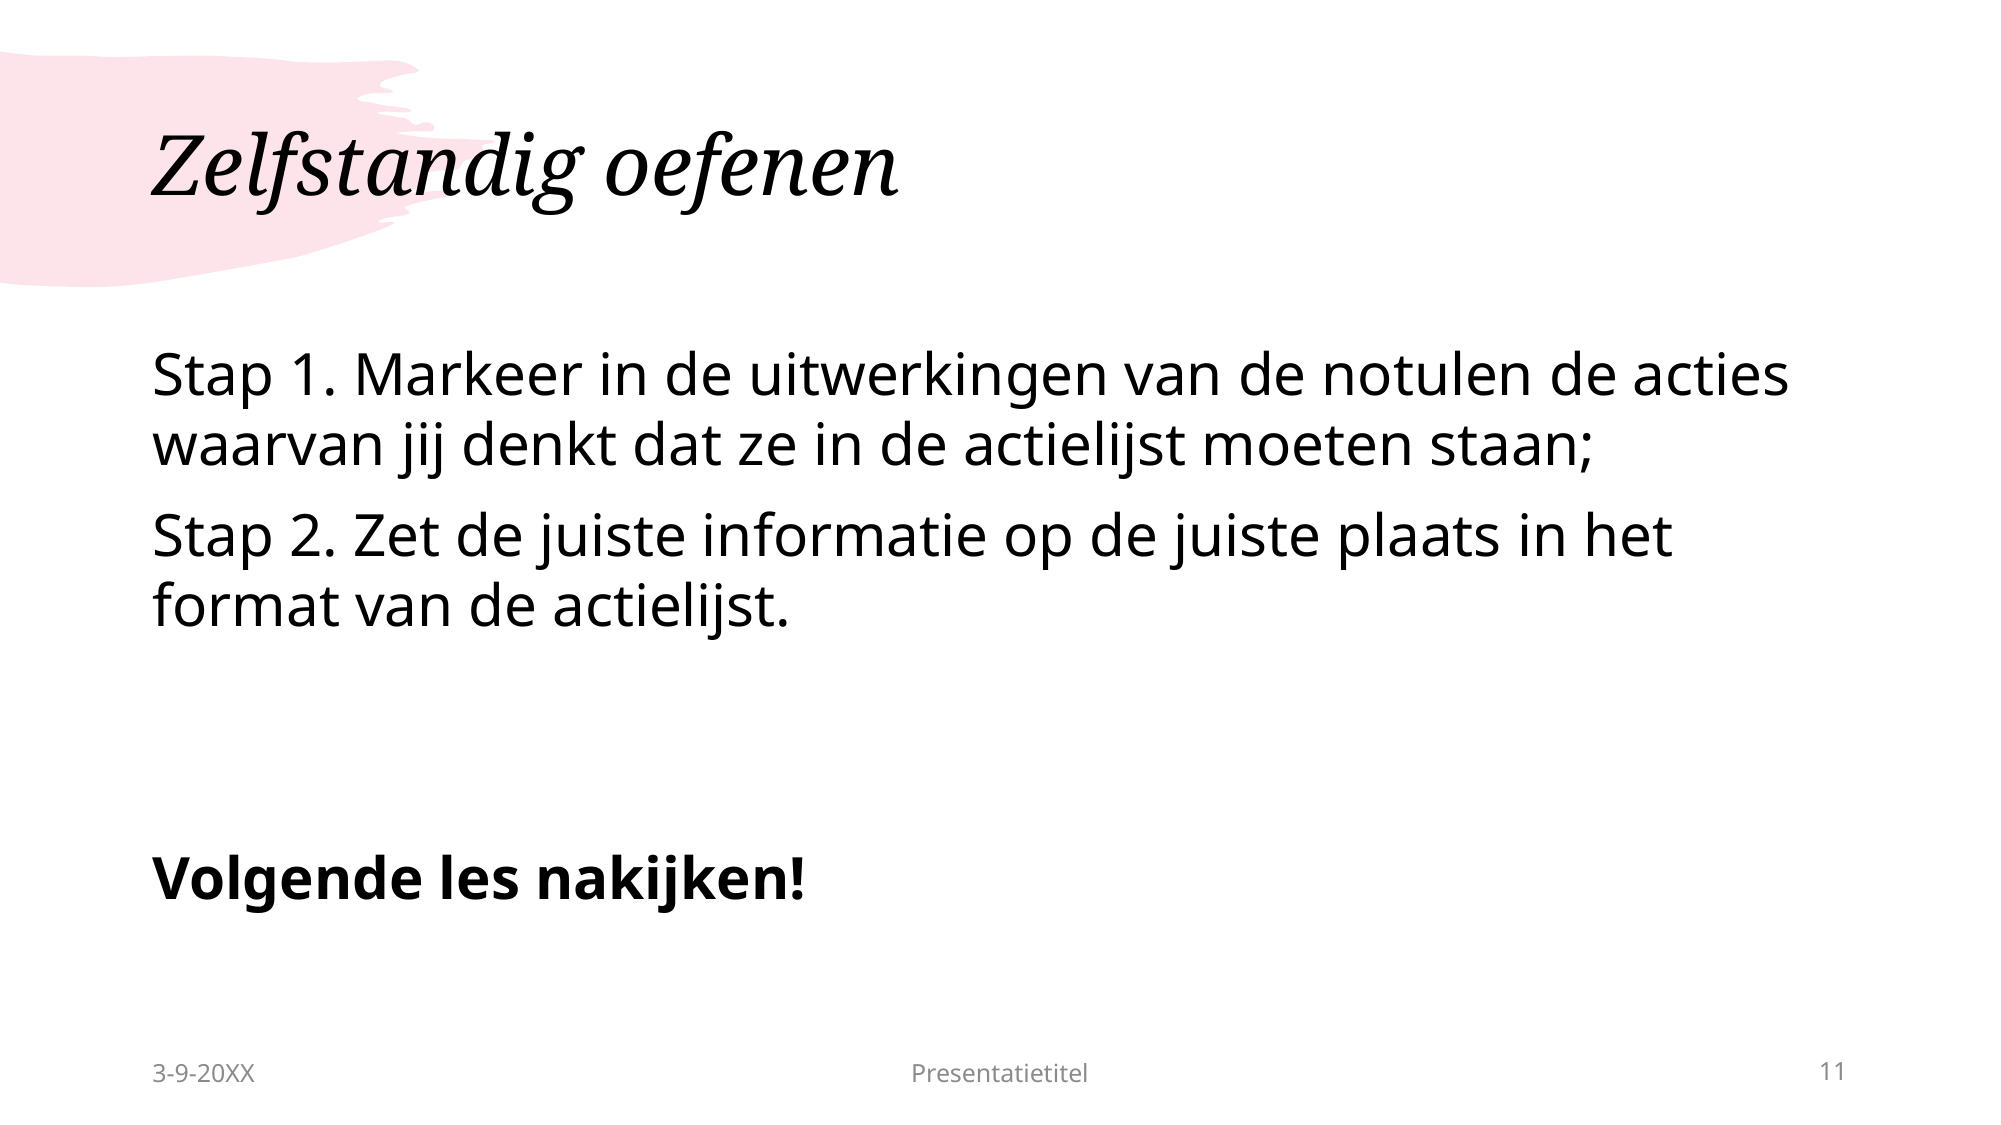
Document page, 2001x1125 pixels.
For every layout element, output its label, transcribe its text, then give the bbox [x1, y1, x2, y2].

title Zelfstandig oefenen [137, 59, 1863, 278]
slide_number 11 [1412, 1042, 1863, 1103]
list Stap 1. Markeer in de uitwerkingen van de notulen de acties waarvan jij denkt dat ze in de actielijst moeten staan; Stap 2. Zet de juiste informatie op de juiste plaats in het format van de actielijst. Volgende les nakijken! [137, 329, 1863, 1013]
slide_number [137, 1042, 588, 1103]
footer Presentatietitel [662, 1042, 1338, 1103]
